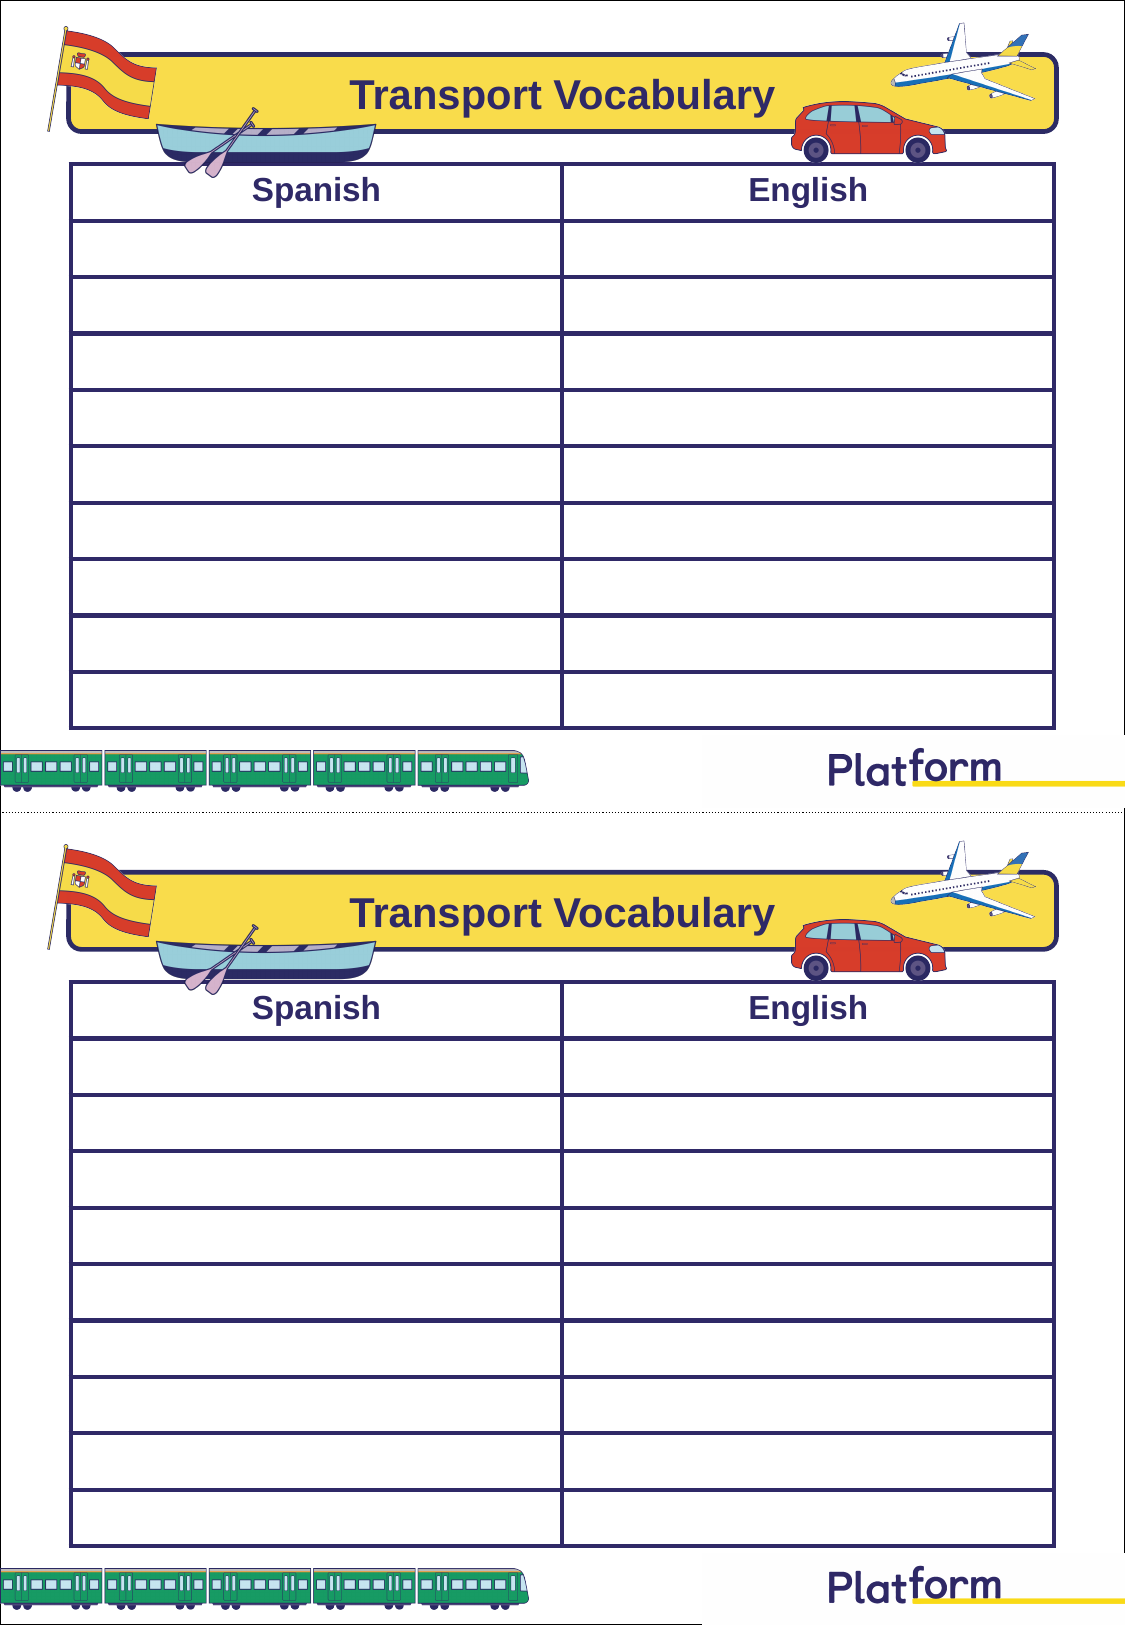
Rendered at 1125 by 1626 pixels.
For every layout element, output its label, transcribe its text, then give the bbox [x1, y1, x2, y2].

table_cell [73, 448, 560, 501]
table_cell [73, 1210, 560, 1262]
table_cell [73, 561, 560, 613]
table_cell [73, 1153, 560, 1206]
text_box Transport Vocabulary [163, 872, 883, 950]
picture [791, 15, 1039, 163]
table_cell [1, 812, 1124, 1624]
table_cell [564, 392, 1052, 444]
text_box Transport Vocabulary [952, 54, 1057, 132]
table_cell [564, 1435, 1052, 1488]
text_box Transport Vocabulary [163, 54, 883, 132]
picture [46, 844, 392, 1005]
table_cell [73, 223, 560, 275]
table_cell [73, 336, 560, 388]
table_cell [73, 392, 560, 444]
table_cell [73, 1435, 560, 1488]
picture [0, 750, 529, 793]
table_cell [73, 1323, 560, 1375]
table_cell [564, 1323, 1052, 1375]
table_cell [564, 561, 1052, 613]
table_cell [564, 618, 1052, 670]
text_box Transport Vocabulary [952, 872, 1057, 950]
table_cell [564, 448, 1052, 501]
picture [702, 735, 1125, 808]
table_cell [564, 1266, 1052, 1318]
table_cell [73, 279, 560, 331]
table_cell [564, 1492, 1052, 1544]
picture [0, 1568, 529, 1610]
table_cell [73, 505, 560, 557]
table_header [1, 1, 1124, 812]
table_cell [564, 1097, 1052, 1149]
table_header English [564, 984, 1052, 1036]
table_cell [73, 1266, 560, 1318]
table_cell [73, 1379, 560, 1431]
table_cell [73, 674, 560, 726]
table_cell [564, 1379, 1052, 1431]
table_cell [564, 1041, 1052, 1093]
table_cell [564, 1210, 1052, 1262]
table_cell [564, 1153, 1052, 1206]
table_cell [73, 1492, 560, 1544]
table_cell [73, 1041, 560, 1093]
table_header Spanish [73, 166, 560, 219]
picture [791, 833, 1039, 981]
table_cell [564, 674, 1052, 726]
picture [702, 1553, 1125, 1625]
table_cell [564, 223, 1052, 275]
table_cell [564, 505, 1052, 557]
table_header English [564, 166, 1052, 219]
table_cell [73, 618, 560, 670]
table_cell [73, 1097, 560, 1149]
picture [46, 26, 392, 187]
table_cell [564, 336, 1052, 388]
table_cell [564, 279, 1052, 331]
table_header Spanish [73, 984, 560, 1036]
